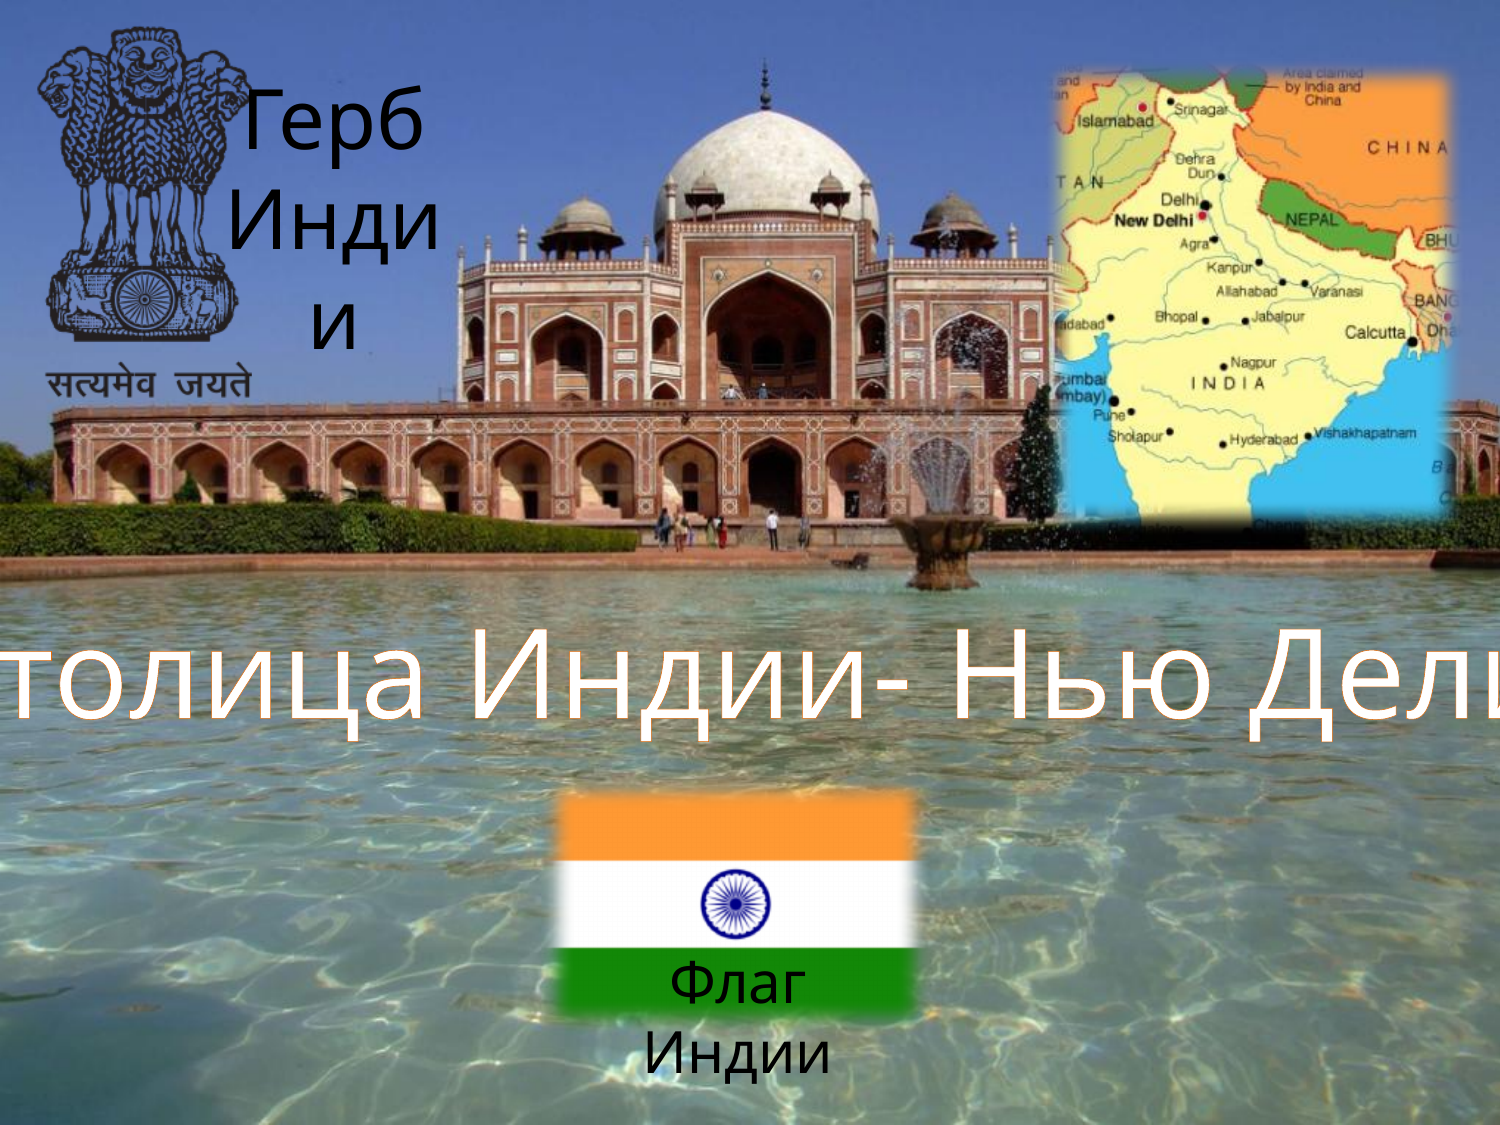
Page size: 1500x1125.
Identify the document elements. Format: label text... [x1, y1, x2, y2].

text_box Герб Индии [261, 58, 469, 374]
picture [0, 751, 1500, 1125]
picture [0, 0, 1500, 585]
text_box Флаг Индии [574, 1045, 903, 1093]
text_box Столица Индии- Нью Дели [0, 585, 1500, 751]
